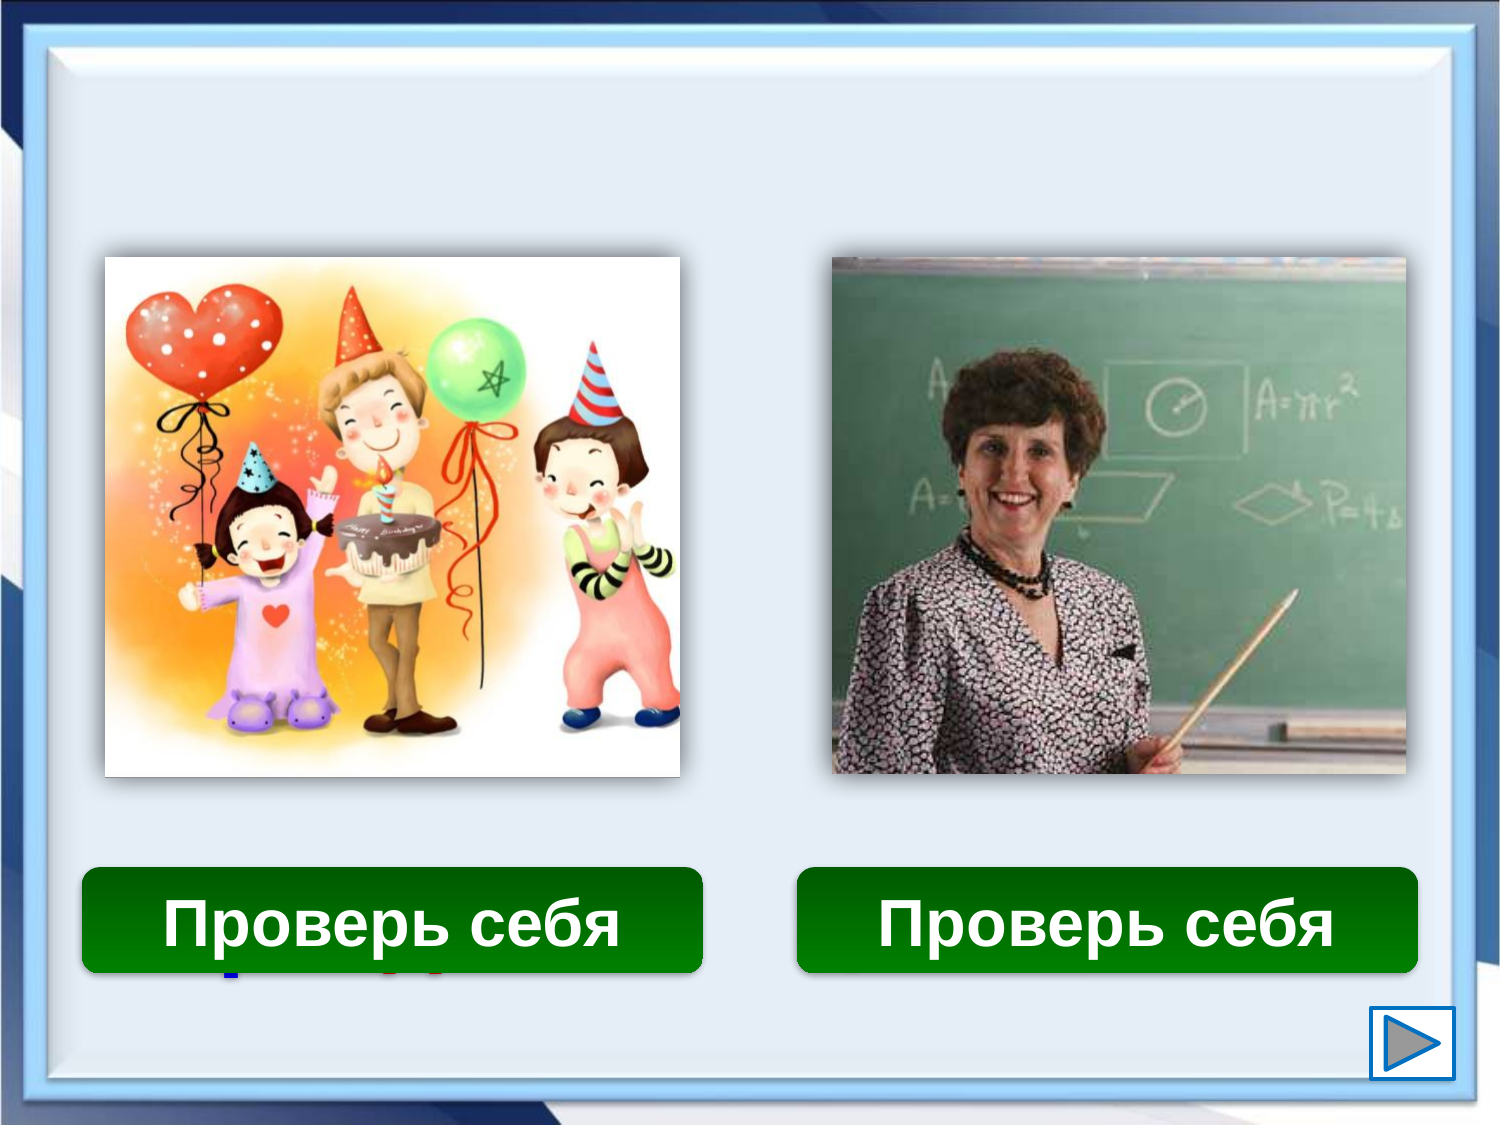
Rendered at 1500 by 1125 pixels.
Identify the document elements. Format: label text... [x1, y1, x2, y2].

text_box [1369, 1006, 1456, 1081]
text_box Проверь себя [79, 865, 706, 976]
text_box Проверь себя [794, 865, 1421, 976]
picture [0, 0, 1500, 1125]
